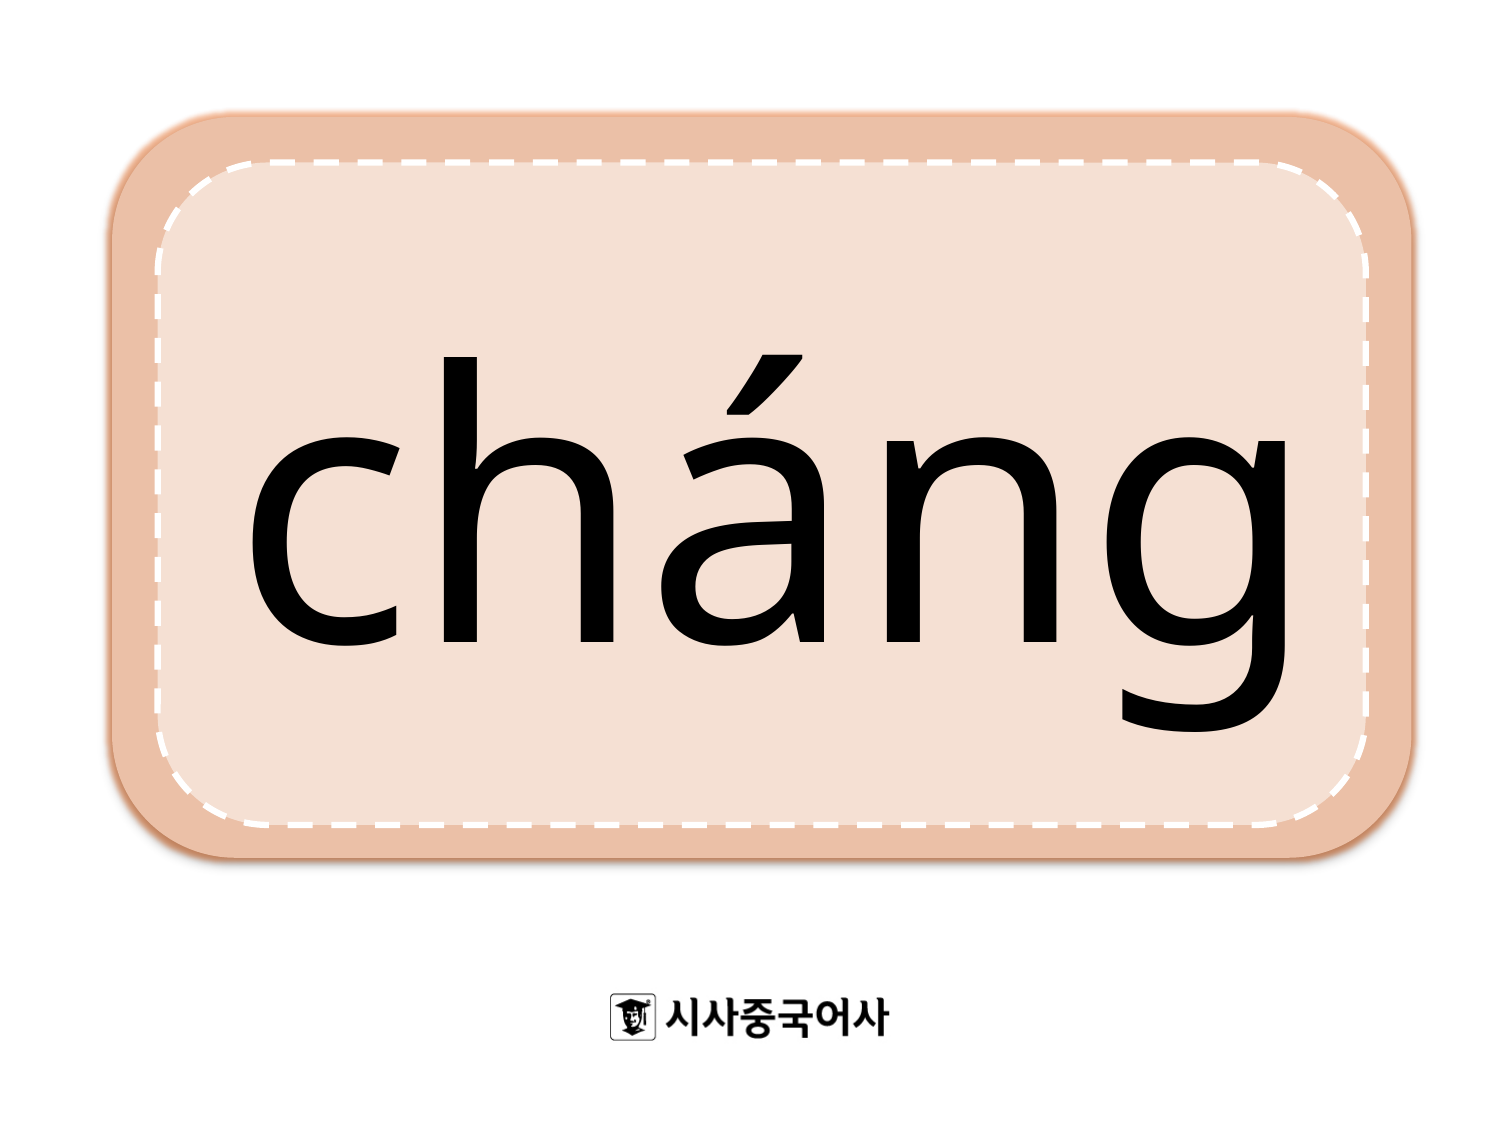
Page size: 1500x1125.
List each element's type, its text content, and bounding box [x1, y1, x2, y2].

picture [602, 987, 898, 1047]
text_box cháng [171, 160, 1380, 824]
